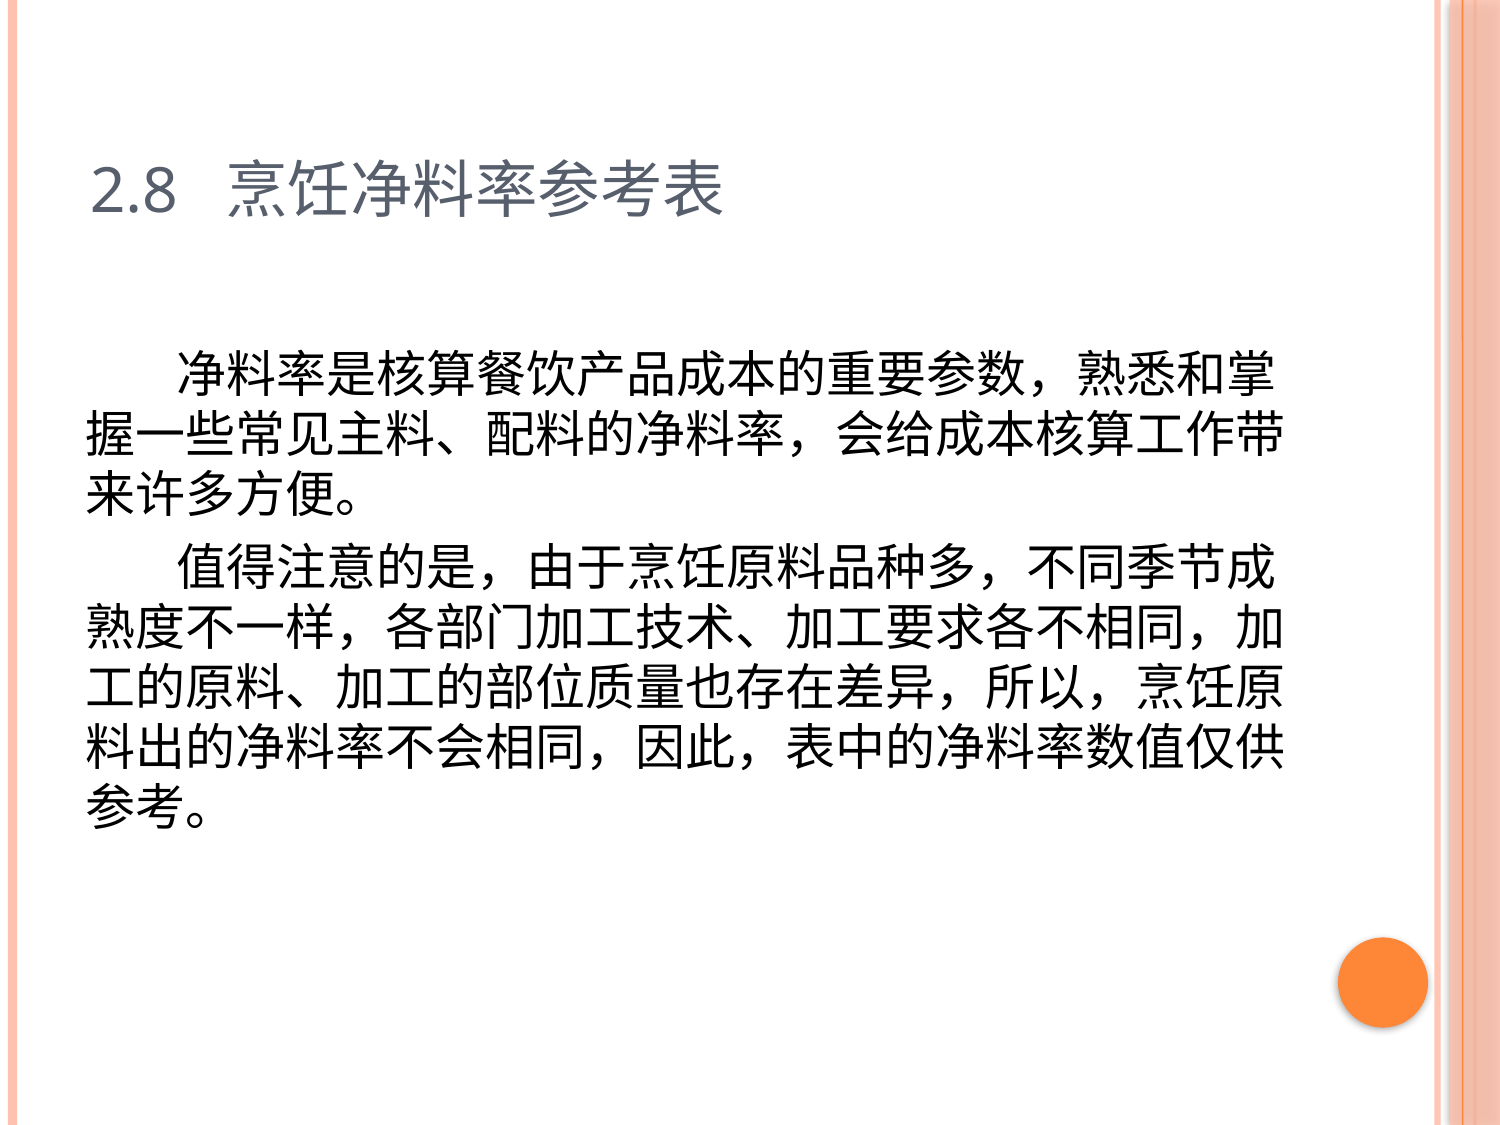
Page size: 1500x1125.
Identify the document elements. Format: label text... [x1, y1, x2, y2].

list 净料率是核算餐饮产品成本的重要参数，熟悉和掌握一些常见主料、配料的净料率，会给成本核算工作带来许多方便。 值得注意的是，由于烹饪原料品种多，不同季节成熟度不一样，各部门加工技术、加工要求各不相同，加工的原料、加工的部位质量也存在差异，所以，烹饪原料出的净料率不会相同，因此，表中的净料率数值仅供参考。 [70, 262, 1324, 1063]
title 2.8 烹饪净料率参考表 [75, 45, 1300, 233]
